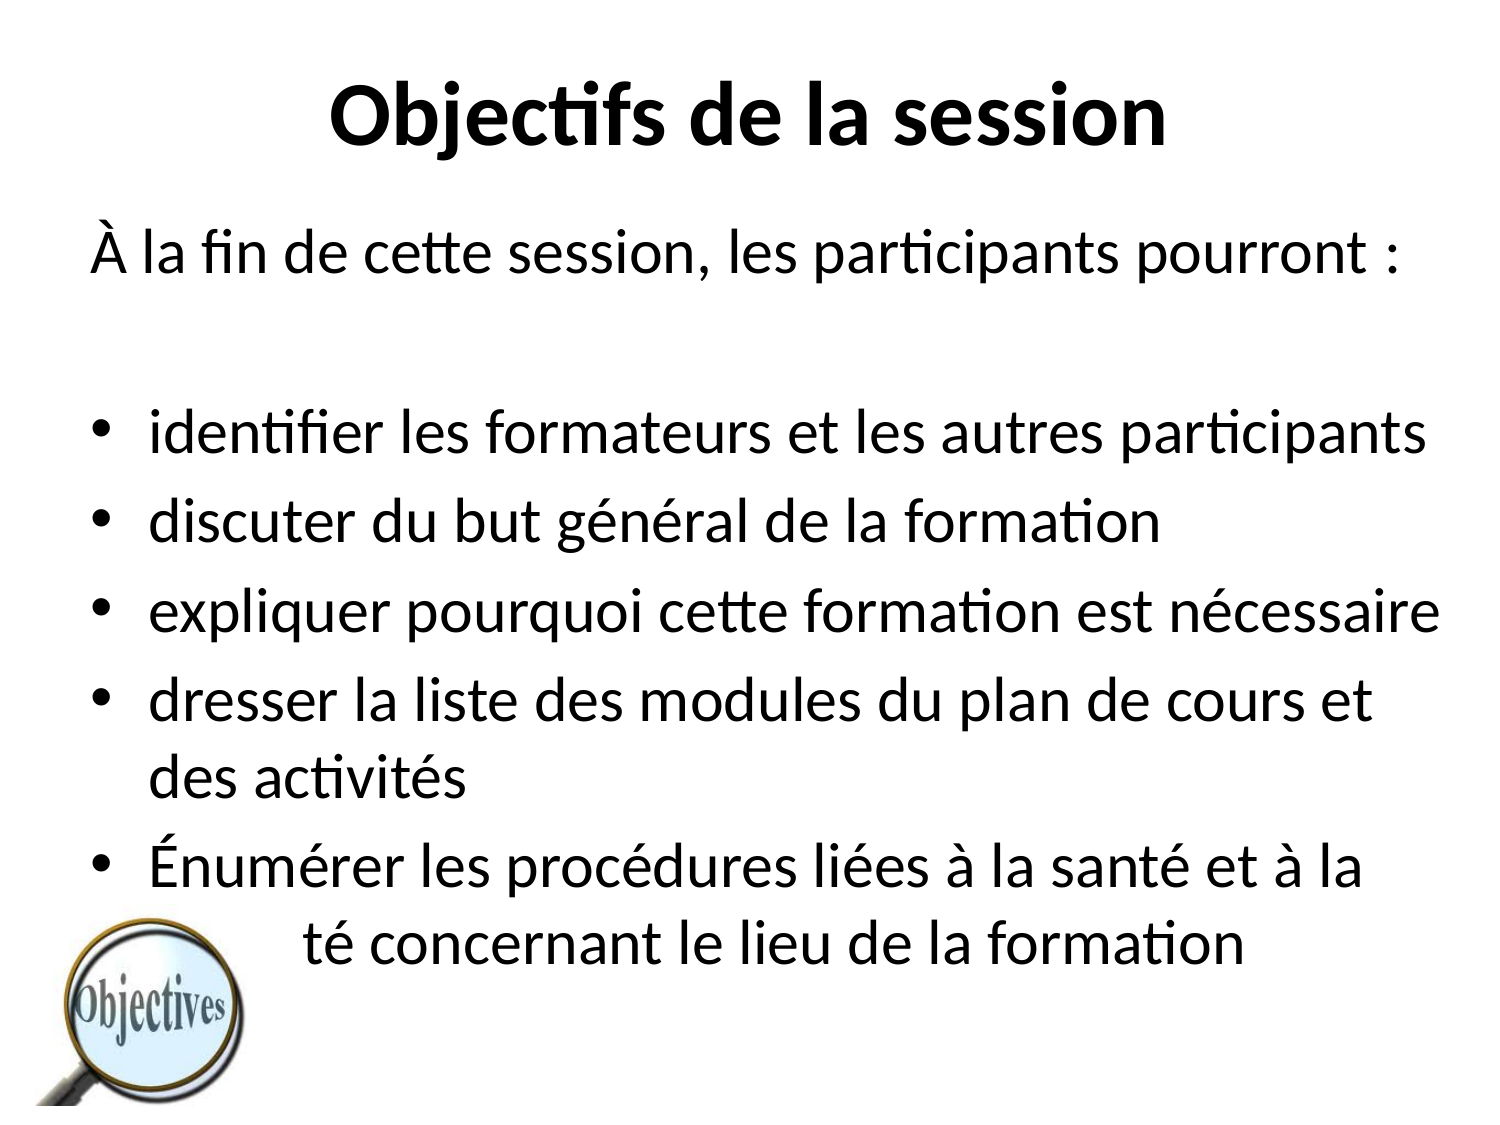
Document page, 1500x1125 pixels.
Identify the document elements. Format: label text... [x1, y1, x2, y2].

list À la fin de cette session, les participants pourront : identifier les formateurs et les autres participants discuter du but général de la formation expliquer pourquoi cette formation est nécessaire dresser la liste des modules du plan de cours et des activités Énumérer les procédures liées à la santé et à la sécurité concernant le lieu de la formation [75, 202, 1472, 1005]
picture [0, 903, 303, 1106]
title Objectifs de la session [75, 45, 1425, 172]
